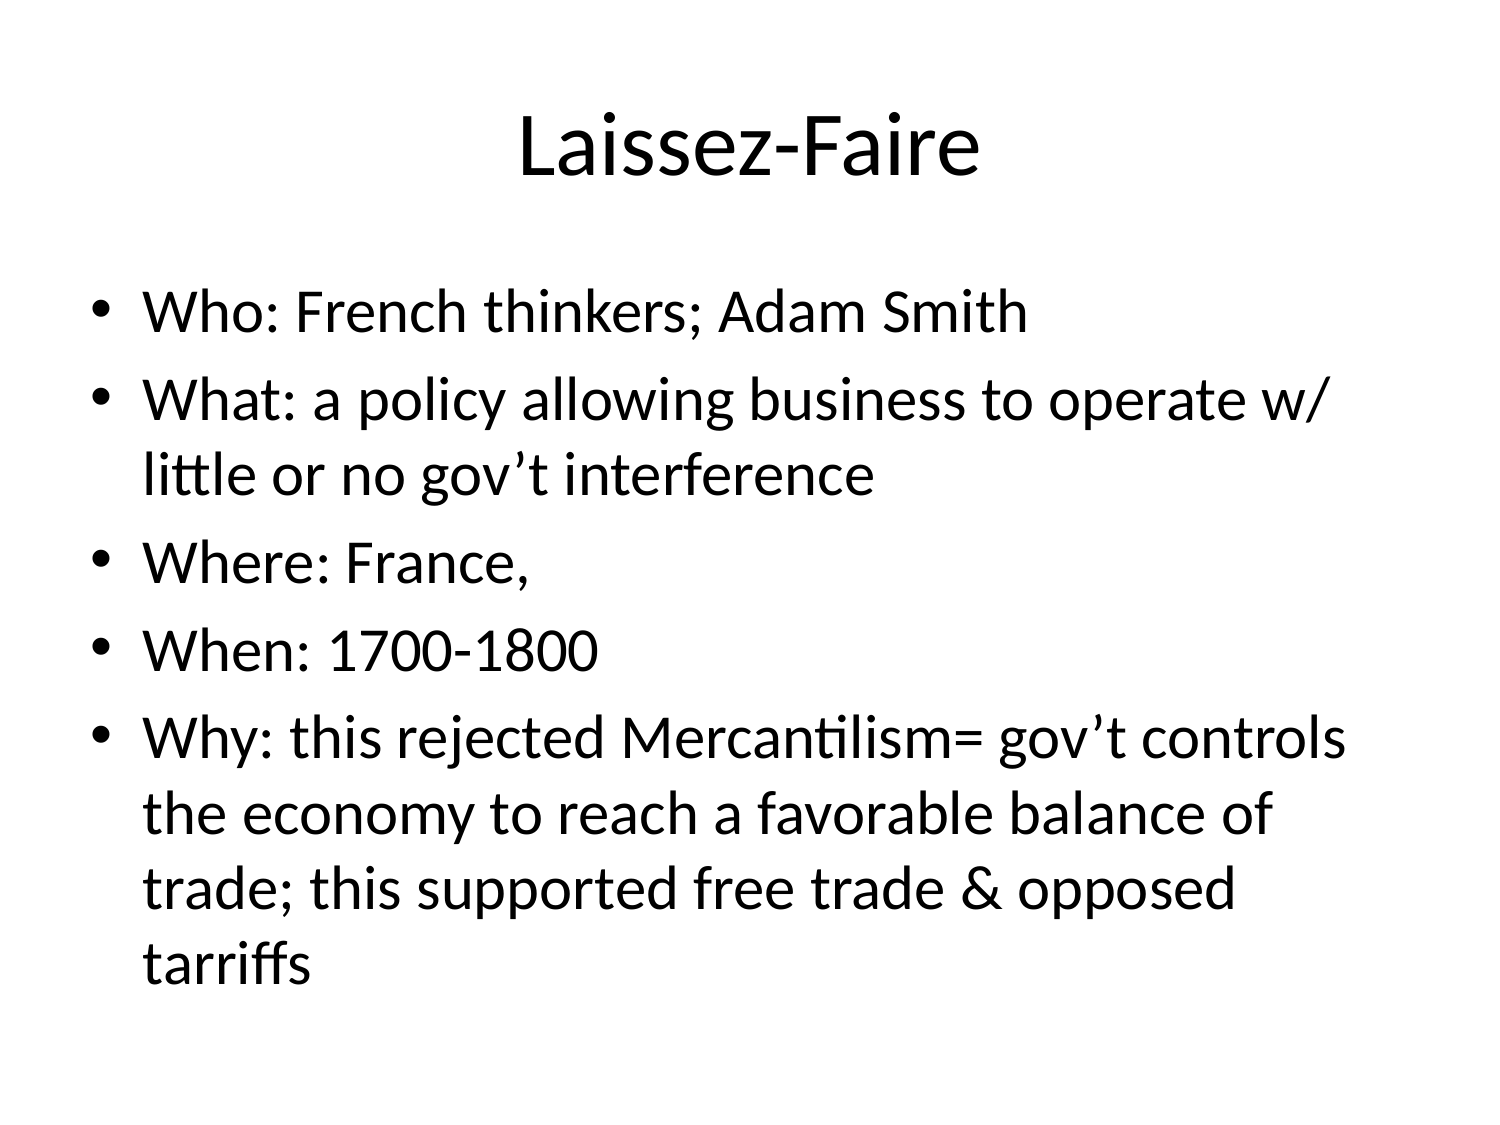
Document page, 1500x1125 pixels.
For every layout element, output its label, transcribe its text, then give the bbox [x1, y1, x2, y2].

title Laissez-Faire [75, 45, 1425, 233]
list Who: French thinkers; Adam Smith What: a policy allowing business to operate w/ little or no gov’t interference Where: France, When: 1700-1800 Why: this rejected Mercantilism= gov’t controls the economy to reach a favorable balance of trade; this supported free trade & opposed tarriffs [75, 262, 1425, 1005]
